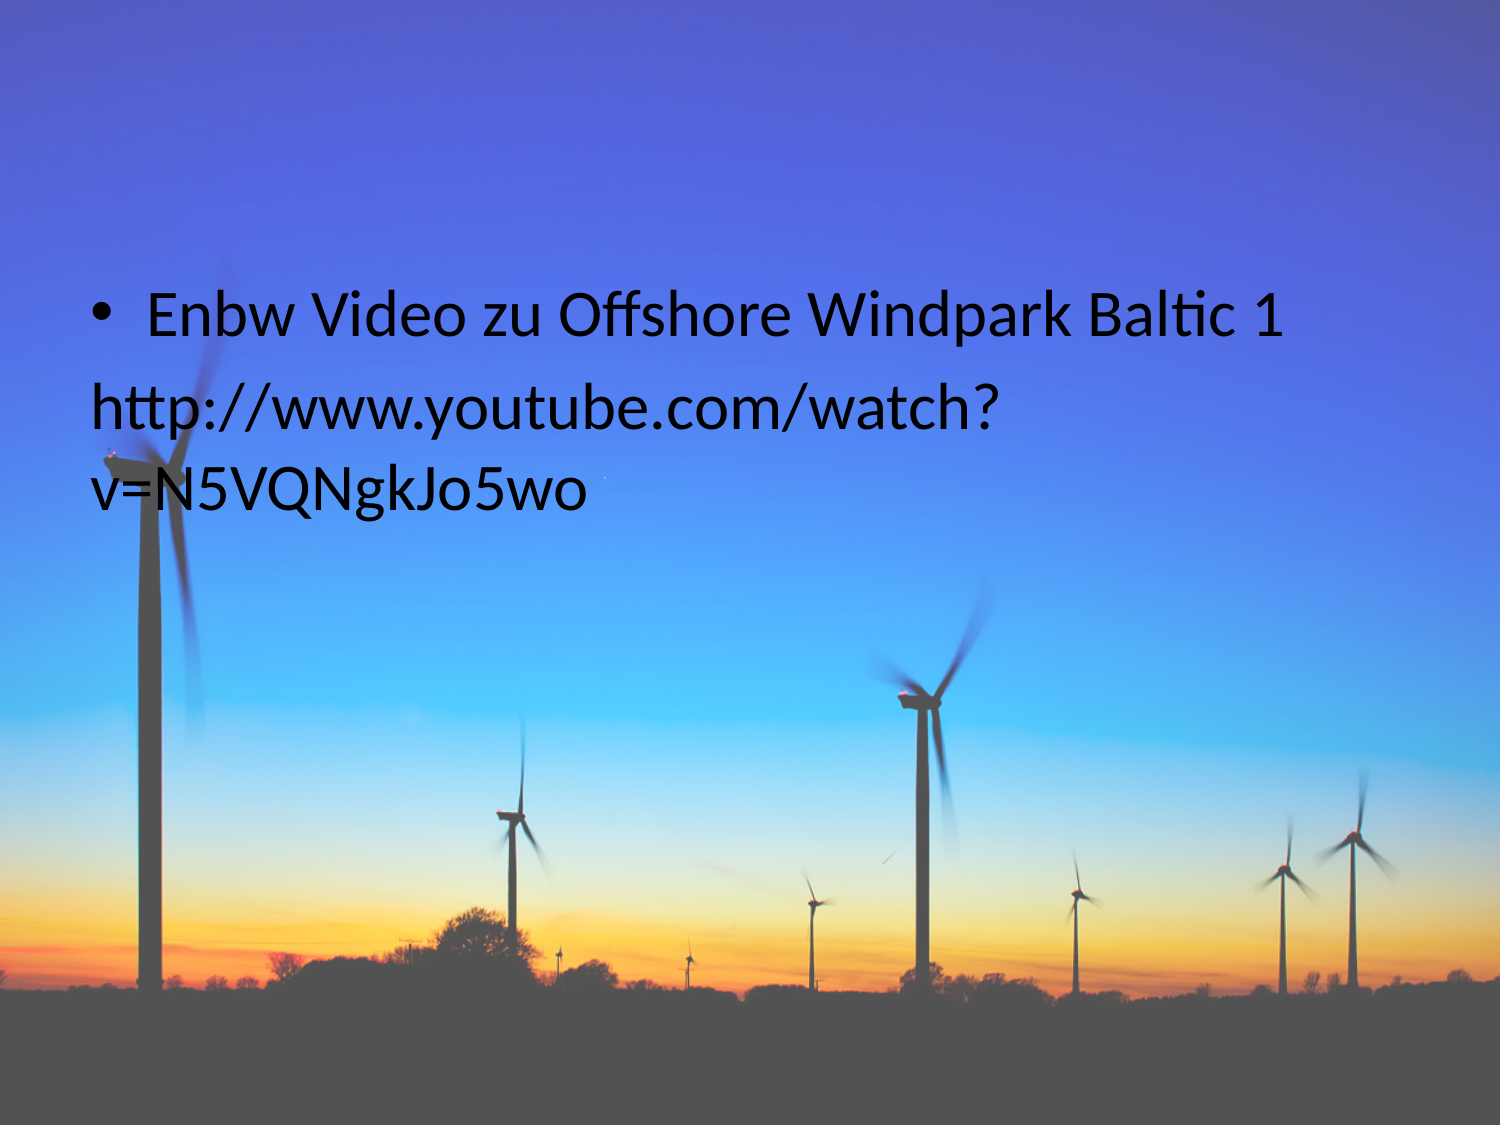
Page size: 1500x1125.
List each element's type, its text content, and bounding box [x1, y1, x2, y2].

list Enbw Video zu Offshore Windpark Baltic 1 http://www.youtube.com/watch?v=N5VQNgkJo5wo [75, 262, 1425, 1005]
